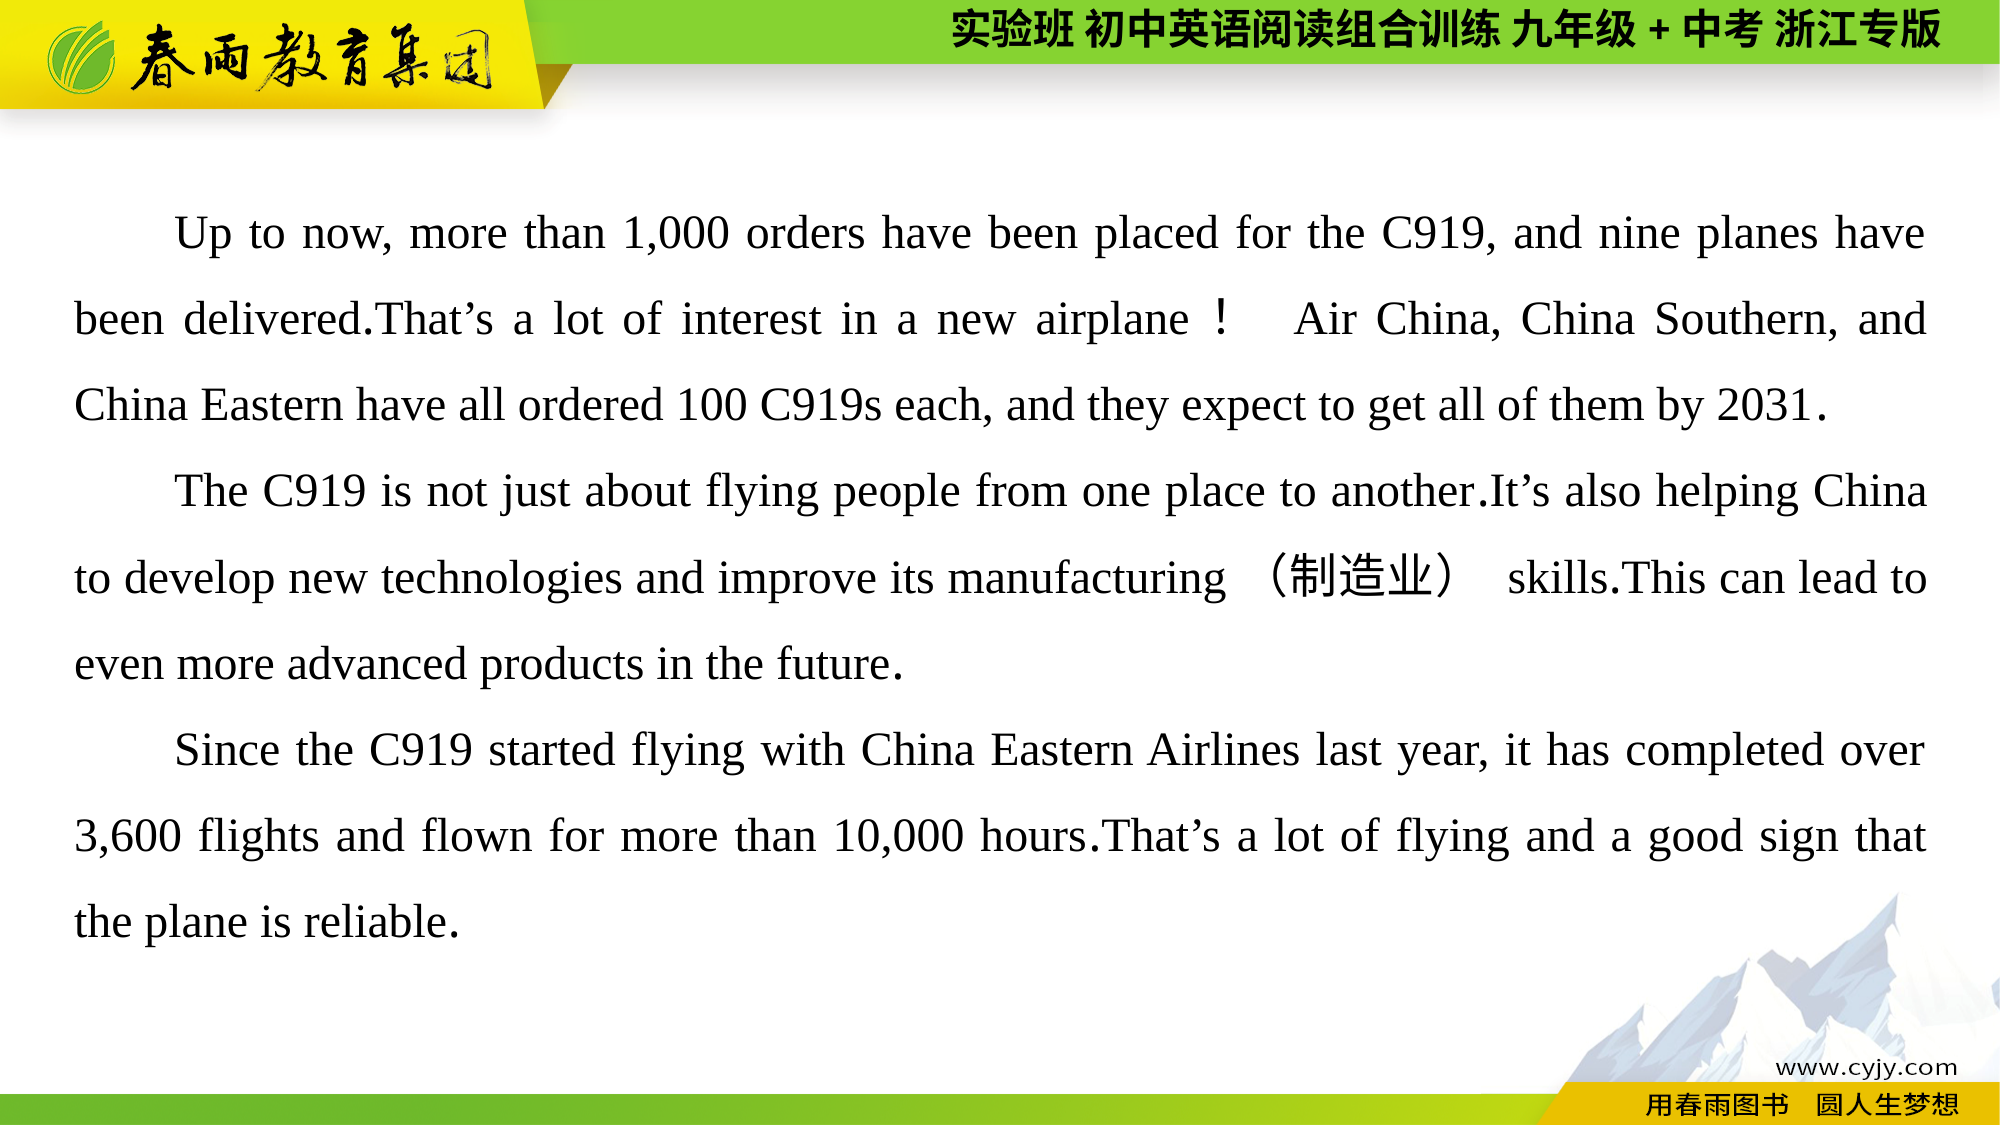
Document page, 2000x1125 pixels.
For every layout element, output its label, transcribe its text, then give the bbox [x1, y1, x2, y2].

list Up to now, more than 1,000 orders have been placed for the C919, and nine planes have been delivered.That’s a lot of interest in a new airplane！ Air China, China Southern, and China Eastern have all ordered 100 C919s each, and they expect to get all of them by 2031. The C919 is not just about flying people from one place to another.It’s also helping China to develop new technologies and improve its manufacturing（制造业） skills.This can lead to even more advanced products in the future. Since the C919 started flying with China Eastern Airlines last year, it has completed over 3,600 flights and flown for more than 10,000 hours.That’s a lot of flying and a good sign that the plane is reliable. [59, 164, 1944, 953]
picture [0, 0, 2000, 1125]
